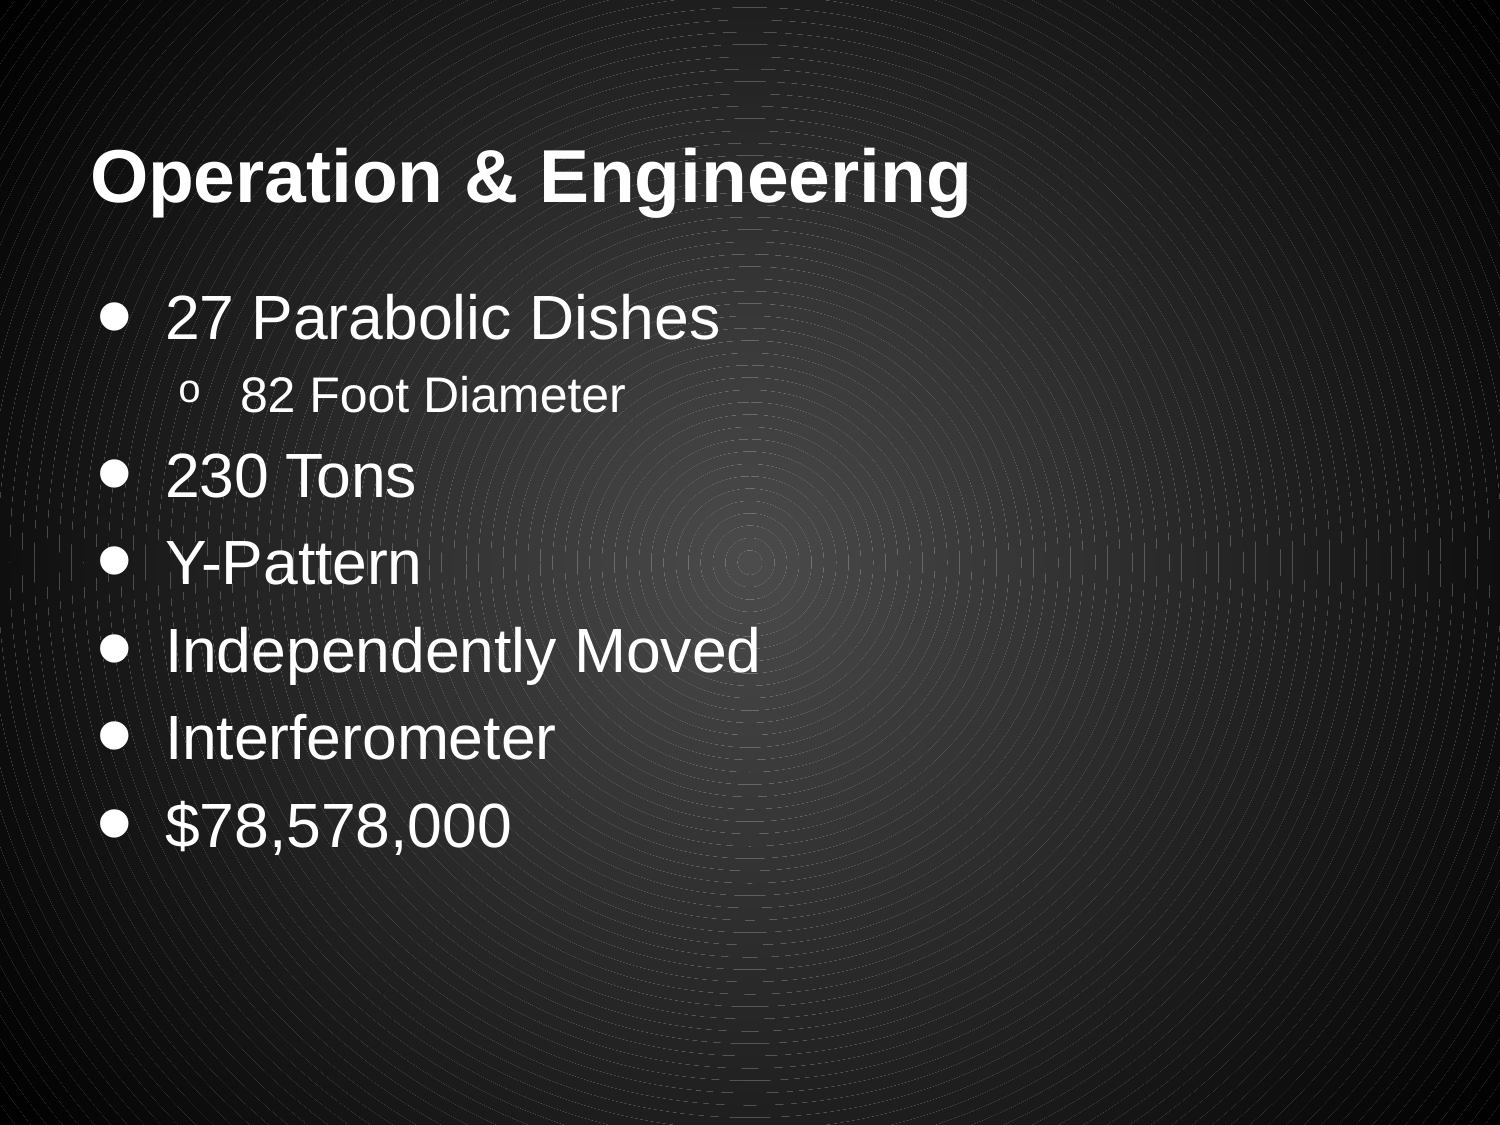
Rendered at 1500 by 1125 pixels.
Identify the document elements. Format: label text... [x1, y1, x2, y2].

list 27 Parabolic Dishes 82 Foot Diameter 230 Tons Y-Pattern Independently Moved Interferometer $78,578,000 [75, 262, 822, 1078]
title Operation & Engineering [75, 45, 1425, 233]
